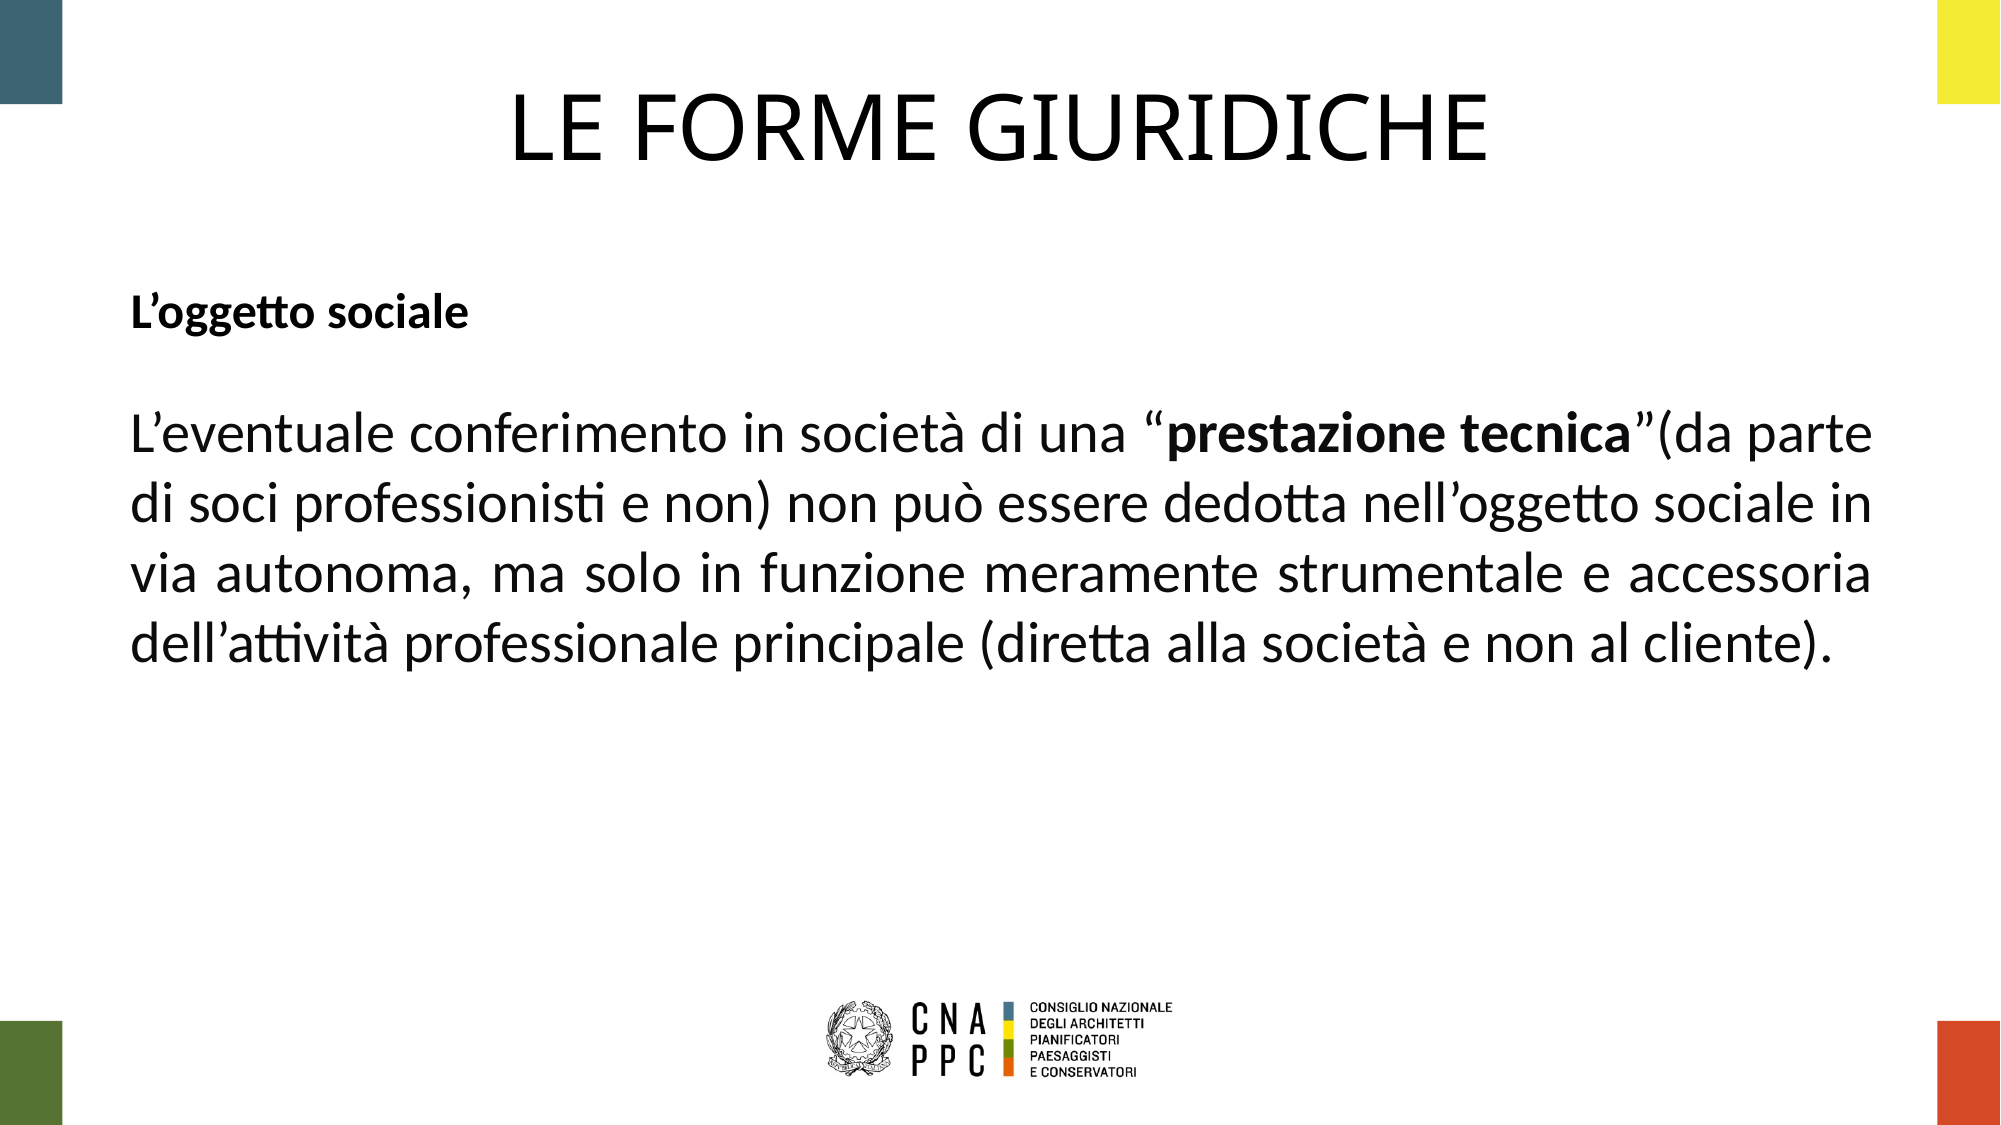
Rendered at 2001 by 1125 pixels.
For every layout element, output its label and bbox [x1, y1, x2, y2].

text_box [0, 0, 2000, 1125]
